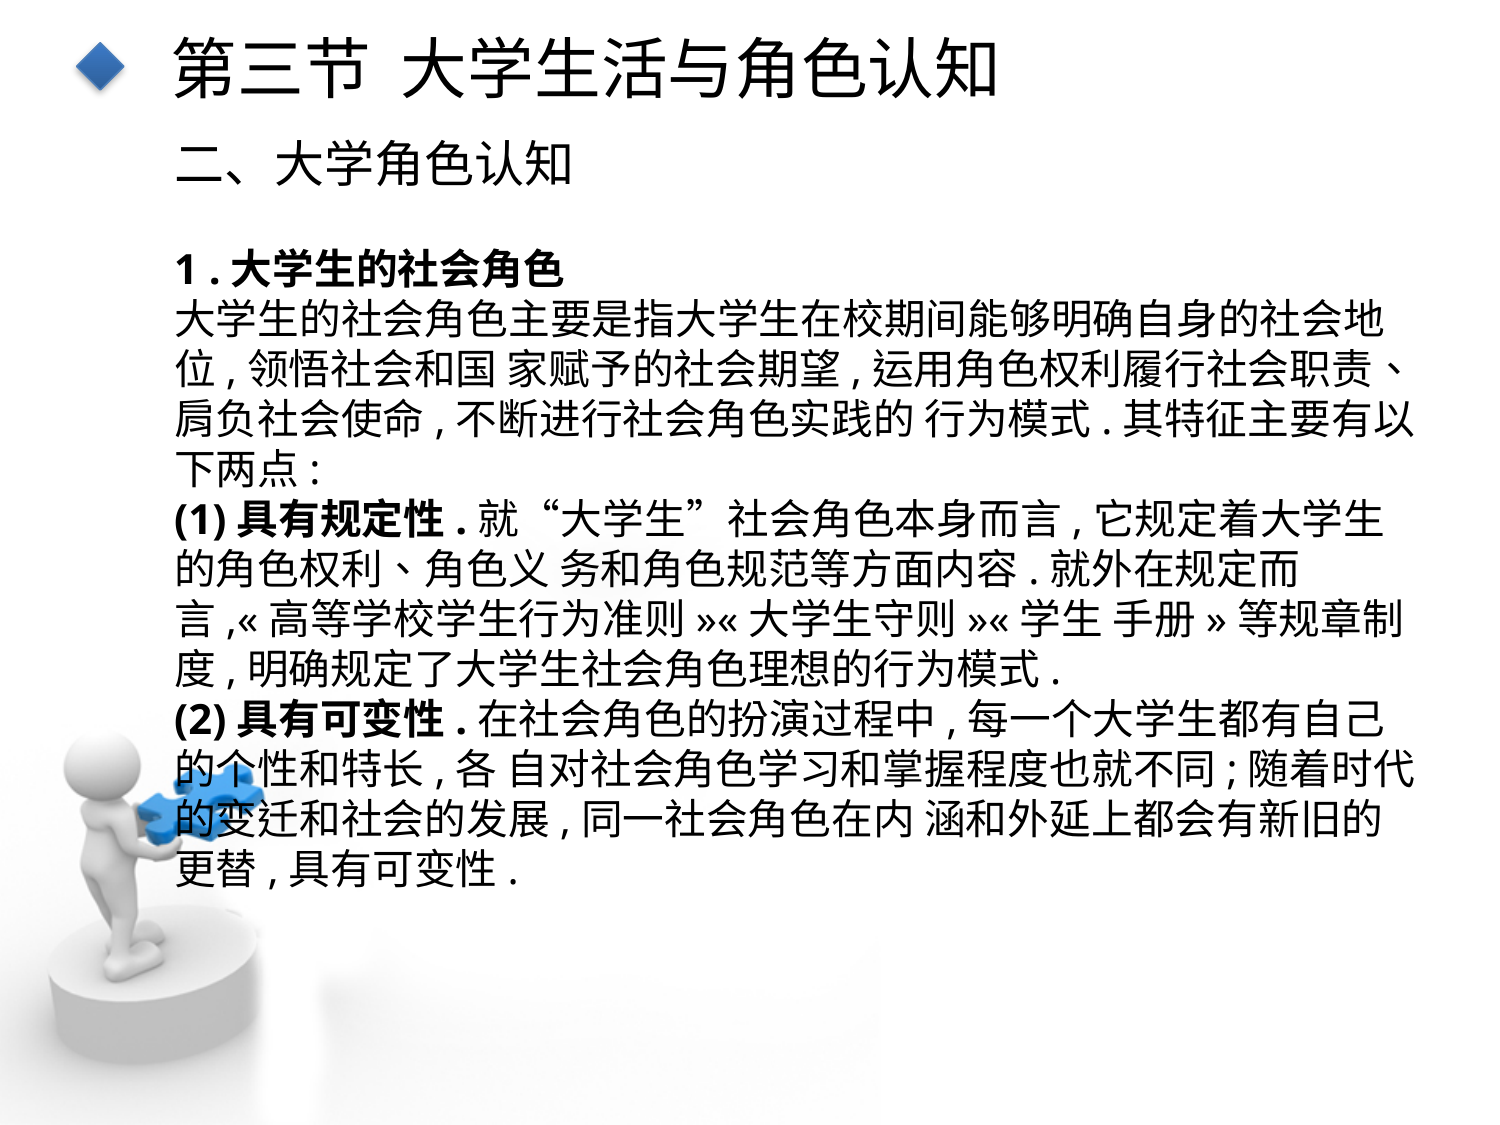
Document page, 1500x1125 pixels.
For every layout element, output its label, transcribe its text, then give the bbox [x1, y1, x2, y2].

text_box 第三节 大学生活与角色认知 [156, 19, 1017, 114]
picture [0, 0, 1500, 1125]
text_box [76, 42, 125, 91]
text_box 二、大学角色认知 1 .大学生的社会角色 大学生的社会角色主要是指大学生在校期间能够明确自身的社会地位,领悟社会和国 家赋予的社会期望,运用角色权利履行社会职责、肩负社会使命,不断进行社会角色实践的 行为模式.其特征主要有以下两点: (1)具有规定性.就“大学生”社会角色本身而言,它规定着大学生的角色权利、角色义 务和角色规范等方面内容.就外在规定而言,«高等学校学生行为准则»«大学生守则»«学生 手册»等规章制度,明确规定了大学生社会角色理想的行为模式. (2)具有可变性.在社会角色的扮演过程中,每一个大学生都有自己的个性和特长,各 自对社会角色学习和掌握程度也就不同;随着时代的变迁和社会的发展,同一社会角色在内 涵和外延上都会有新旧的更替,具有可变性. [159, 125, 1435, 901]
